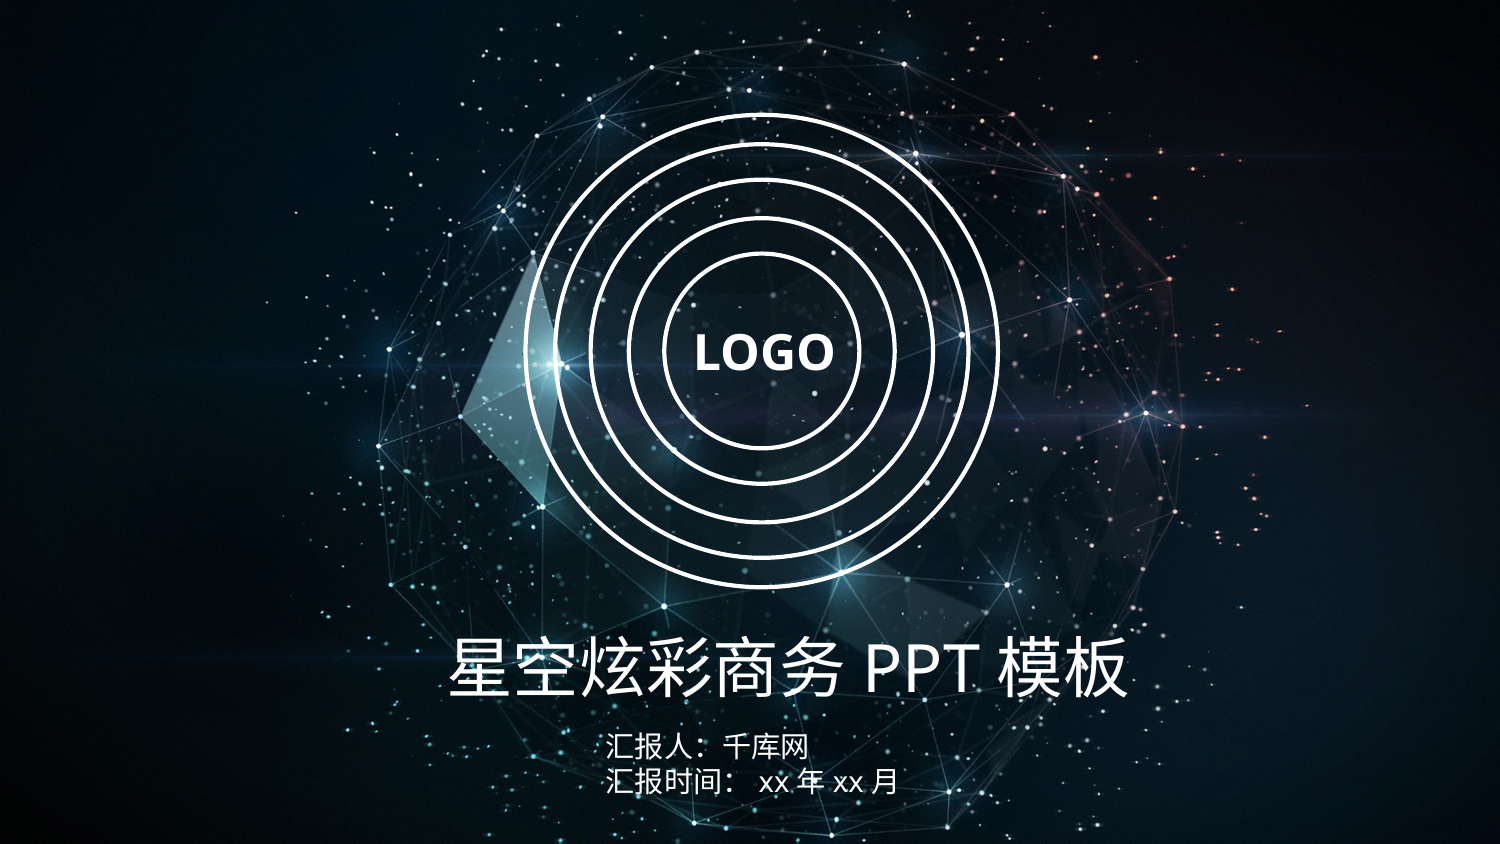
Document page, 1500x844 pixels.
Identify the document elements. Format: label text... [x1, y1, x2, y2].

text_box 星空炫彩商务PPT模板 [431, 618, 1145, 714]
text_box [664, 253, 860, 449]
text_box 汇报人：千库网 汇报时间：xx年xx月 [590, 721, 915, 806]
text_box [628, 218, 895, 484]
text_box LOGO [678, 312, 851, 388]
picture [0, 0, 1500, 844]
text_box [590, 179, 934, 523]
text_box [525, 114, 998, 588]
